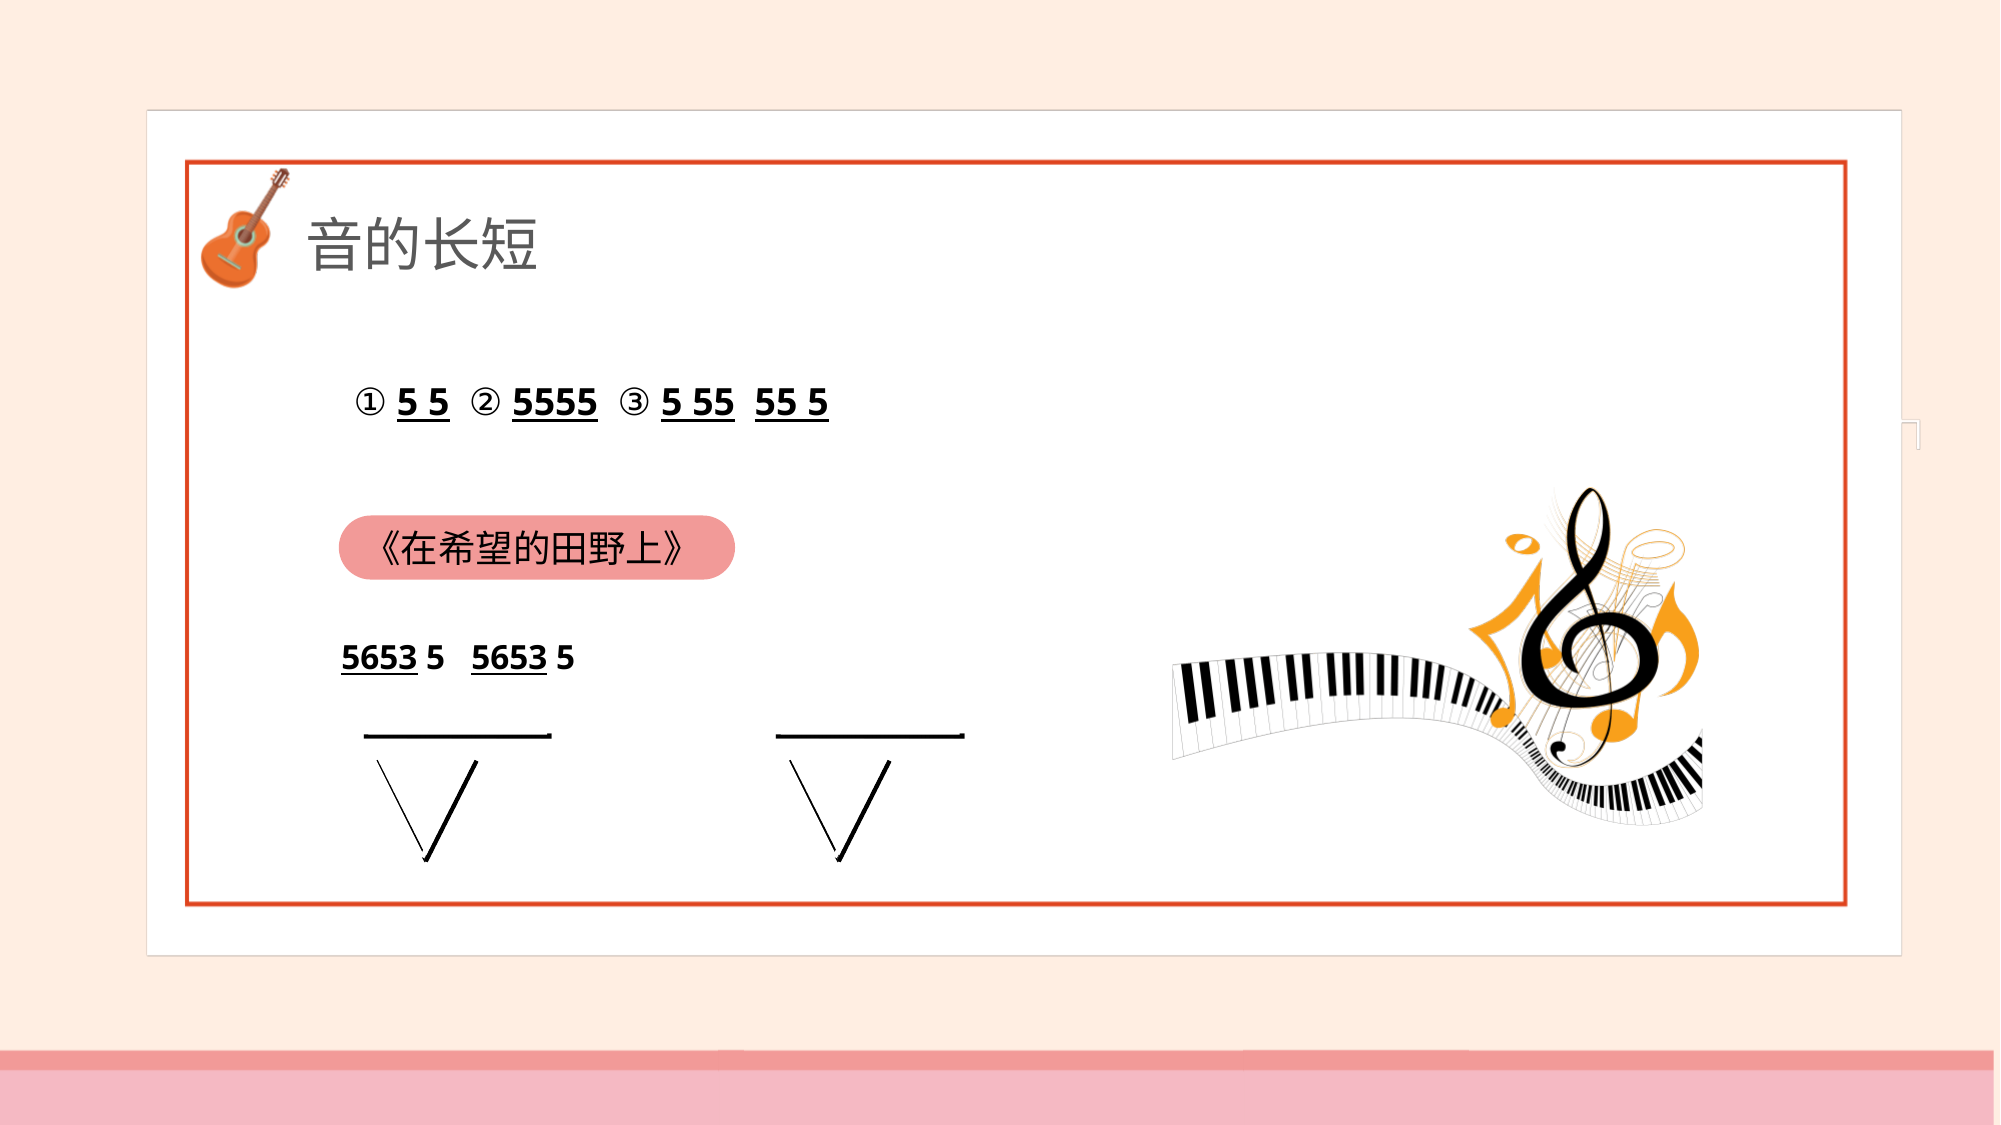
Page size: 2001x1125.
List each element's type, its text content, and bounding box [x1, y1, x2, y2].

text_box 音的长短 [332, 201, 987, 286]
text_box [359, 732, 960, 858]
text_box 5653 5 5653 5 [317, 629, 1033, 684]
picture [107, 40, 1926, 1014]
picture [0, 1035, 1994, 1125]
text_box 《在希望的田野上》 [337, 514, 737, 581]
text_box ① 5 5 ② 5555 ③ 5 55 55 5 [338, 370, 1423, 431]
